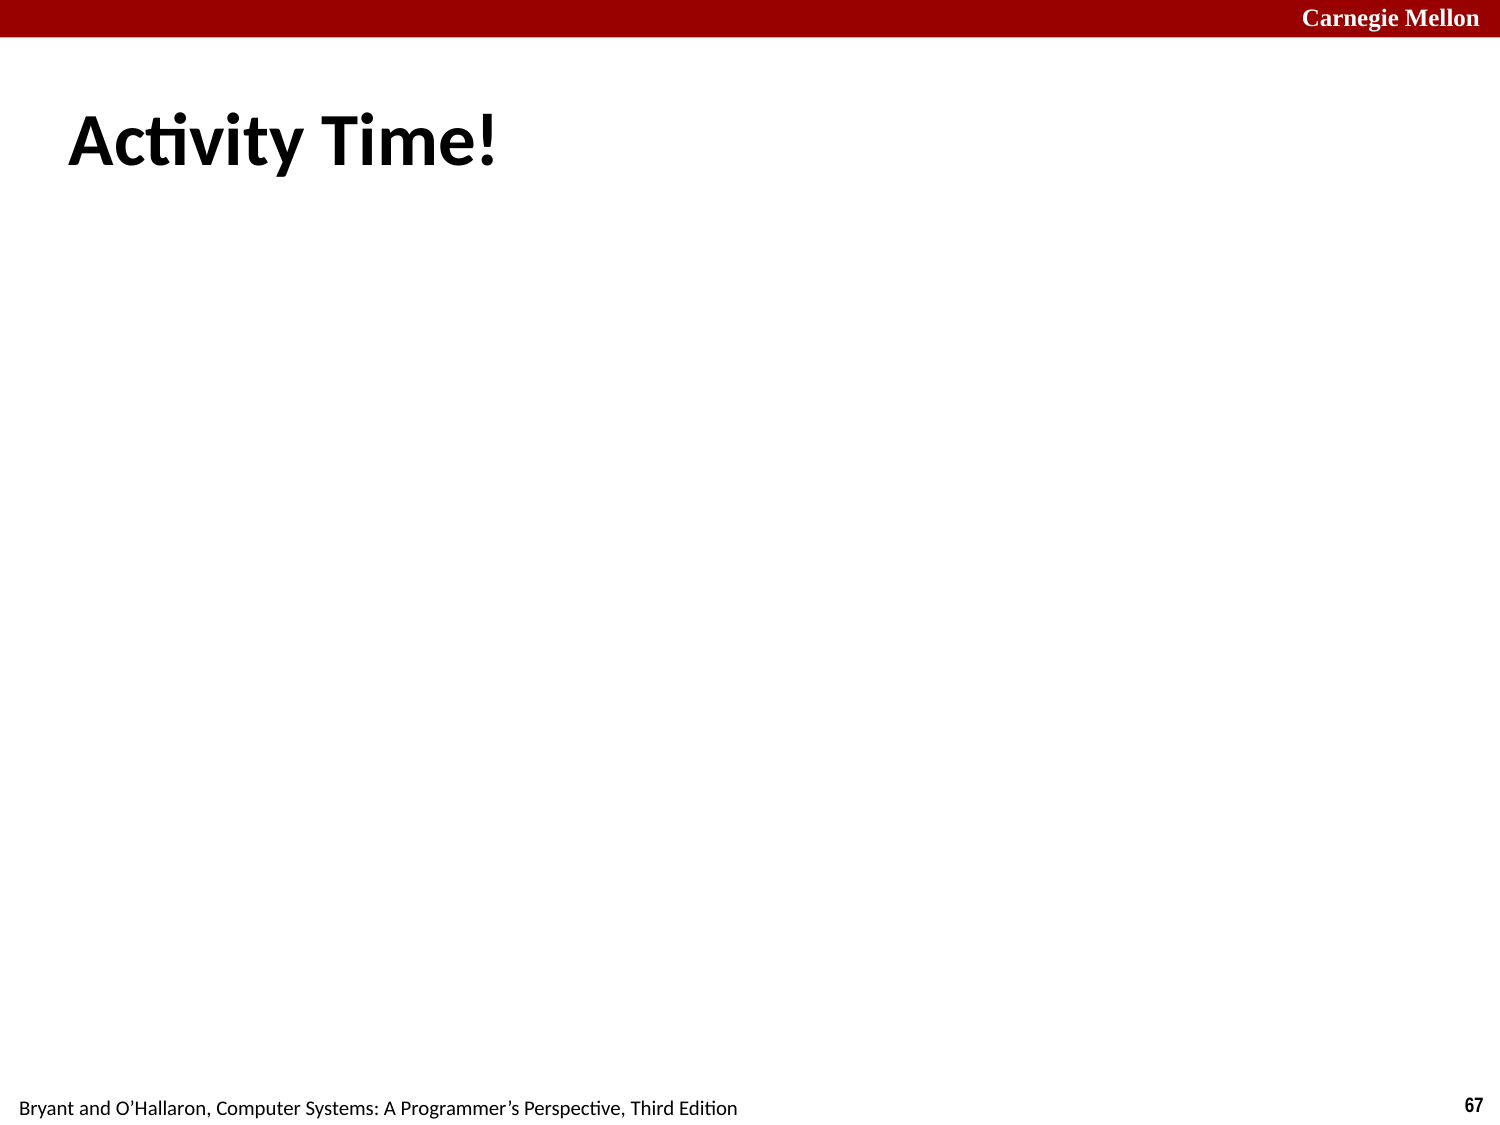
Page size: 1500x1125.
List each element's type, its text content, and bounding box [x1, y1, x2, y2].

title Activity Time! [62, 41, 1438, 230]
